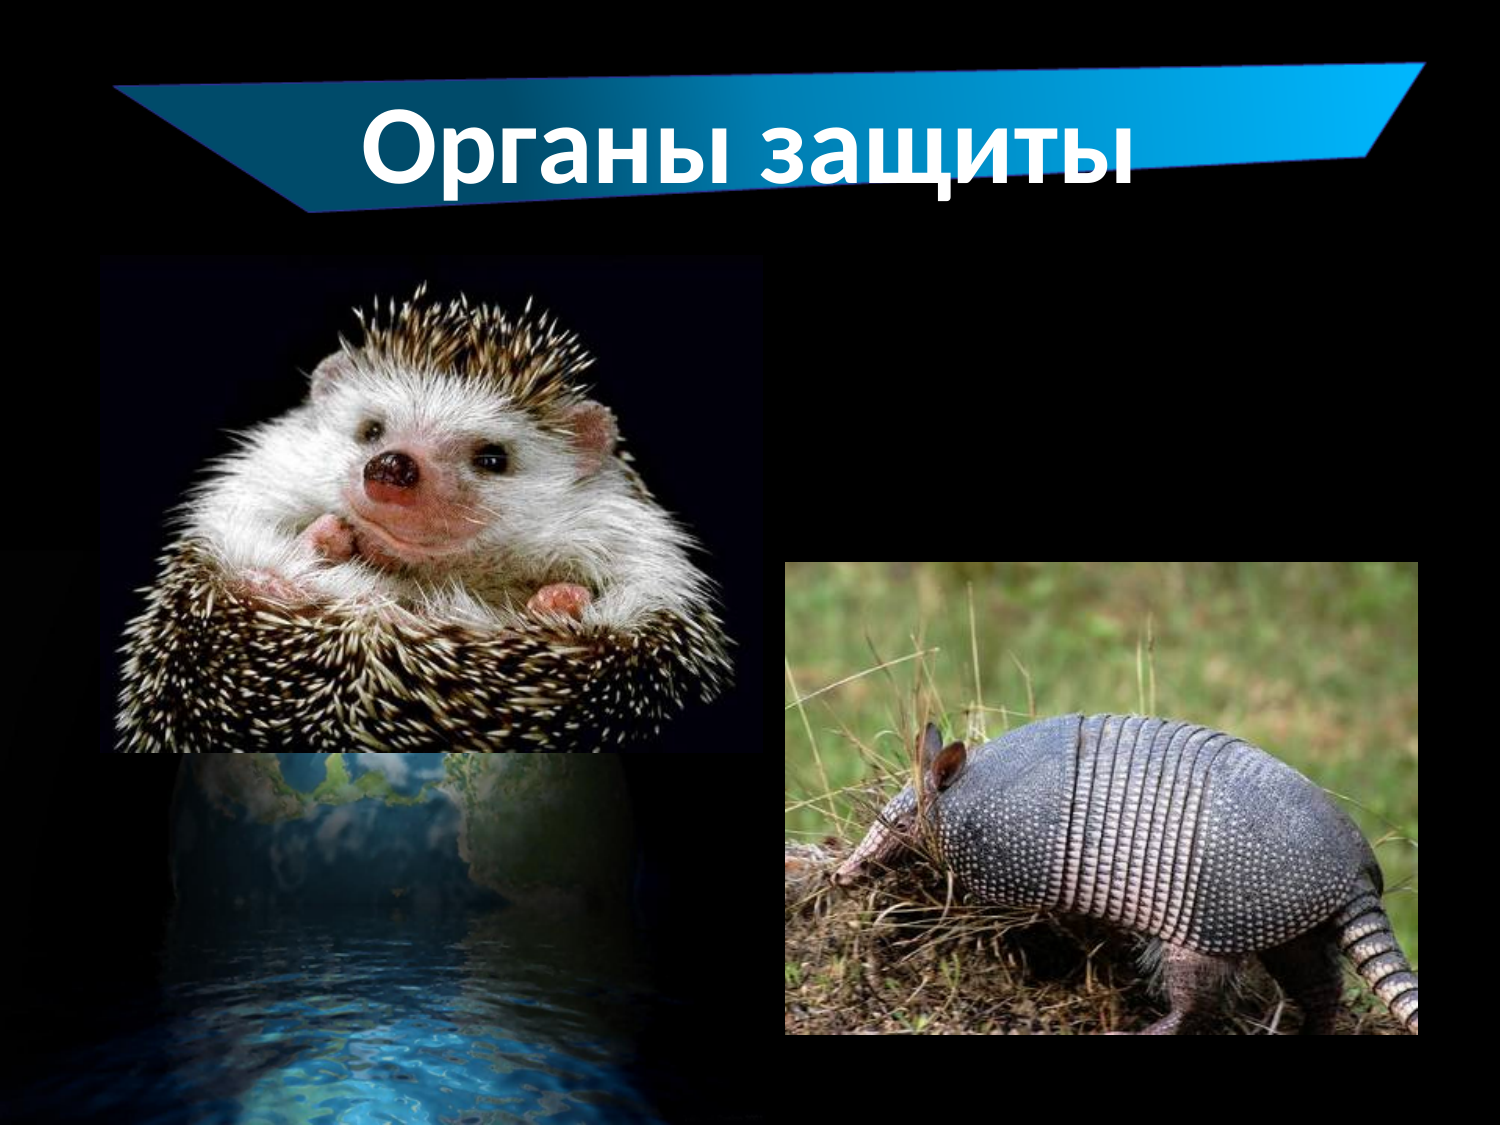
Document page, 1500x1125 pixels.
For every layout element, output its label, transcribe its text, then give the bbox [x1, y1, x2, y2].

title Органы защиты [74, 44, 1426, 233]
picture [0, 0, 1500, 1125]
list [785, 562, 1418, 1036]
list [99, 255, 763, 753]
